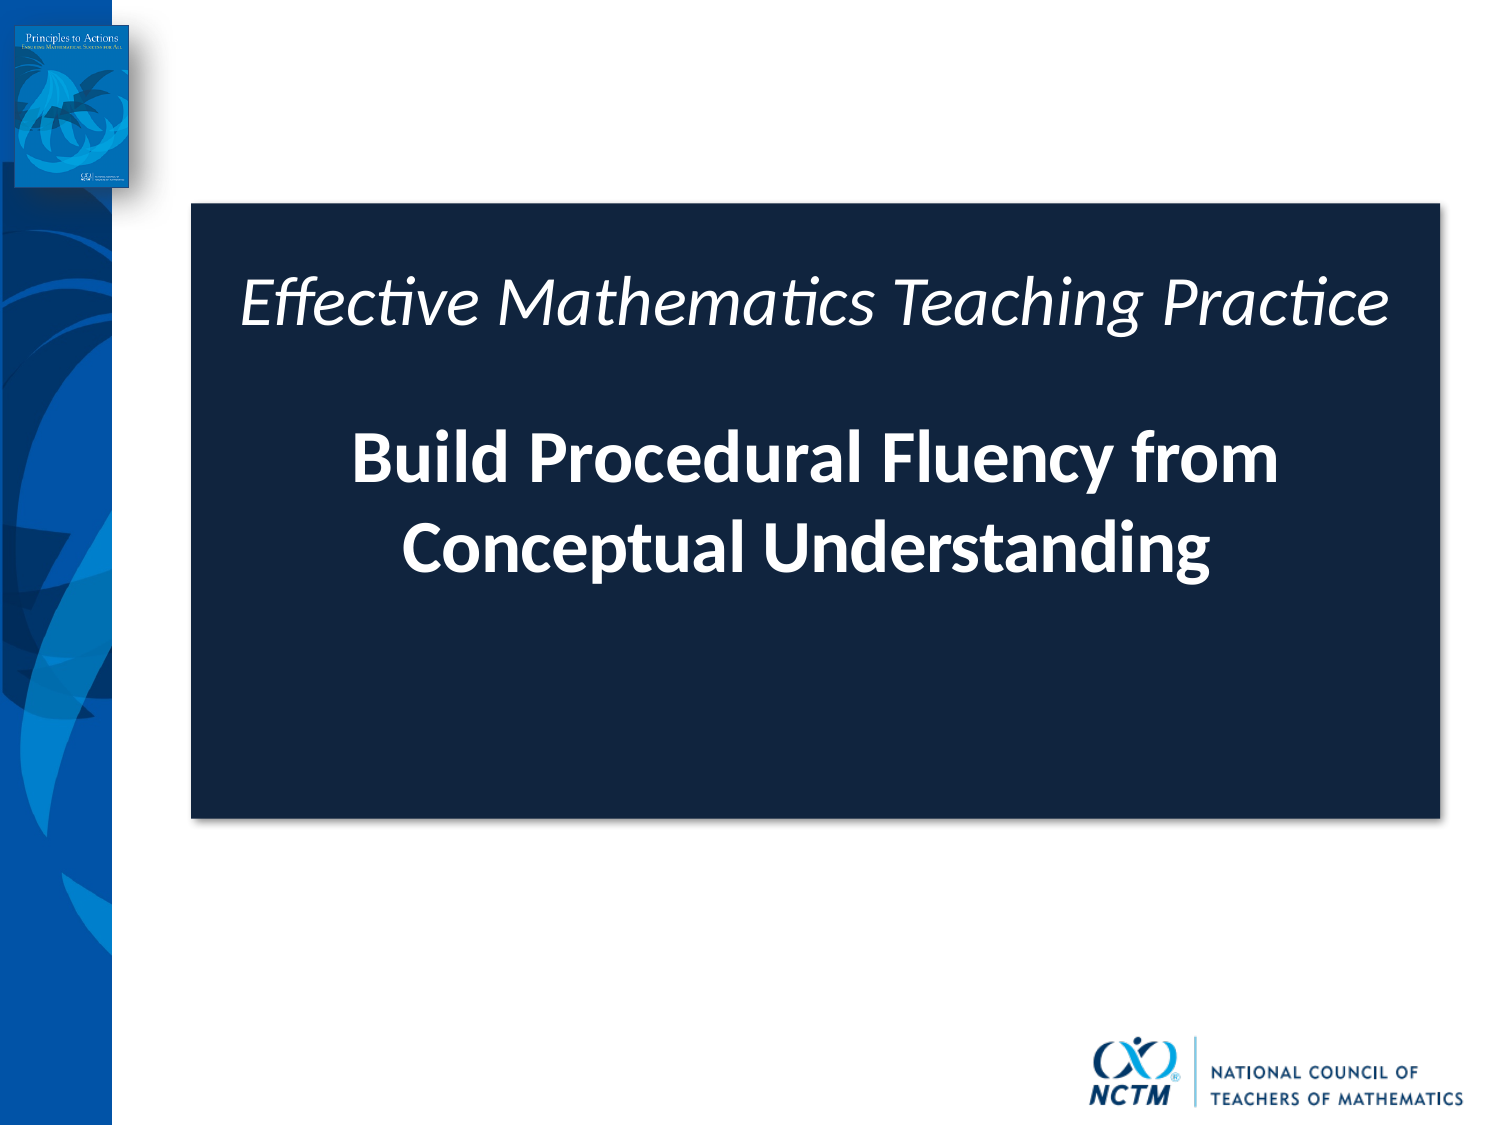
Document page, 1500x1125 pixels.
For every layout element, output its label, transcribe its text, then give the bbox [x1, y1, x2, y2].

list Effective Mathematics Teaching Practice Build Procedural Fluency from Conceptual Understanding [191, 203, 1441, 819]
picture [0, 0, 112, 1125]
picture [15, 26, 128, 187]
